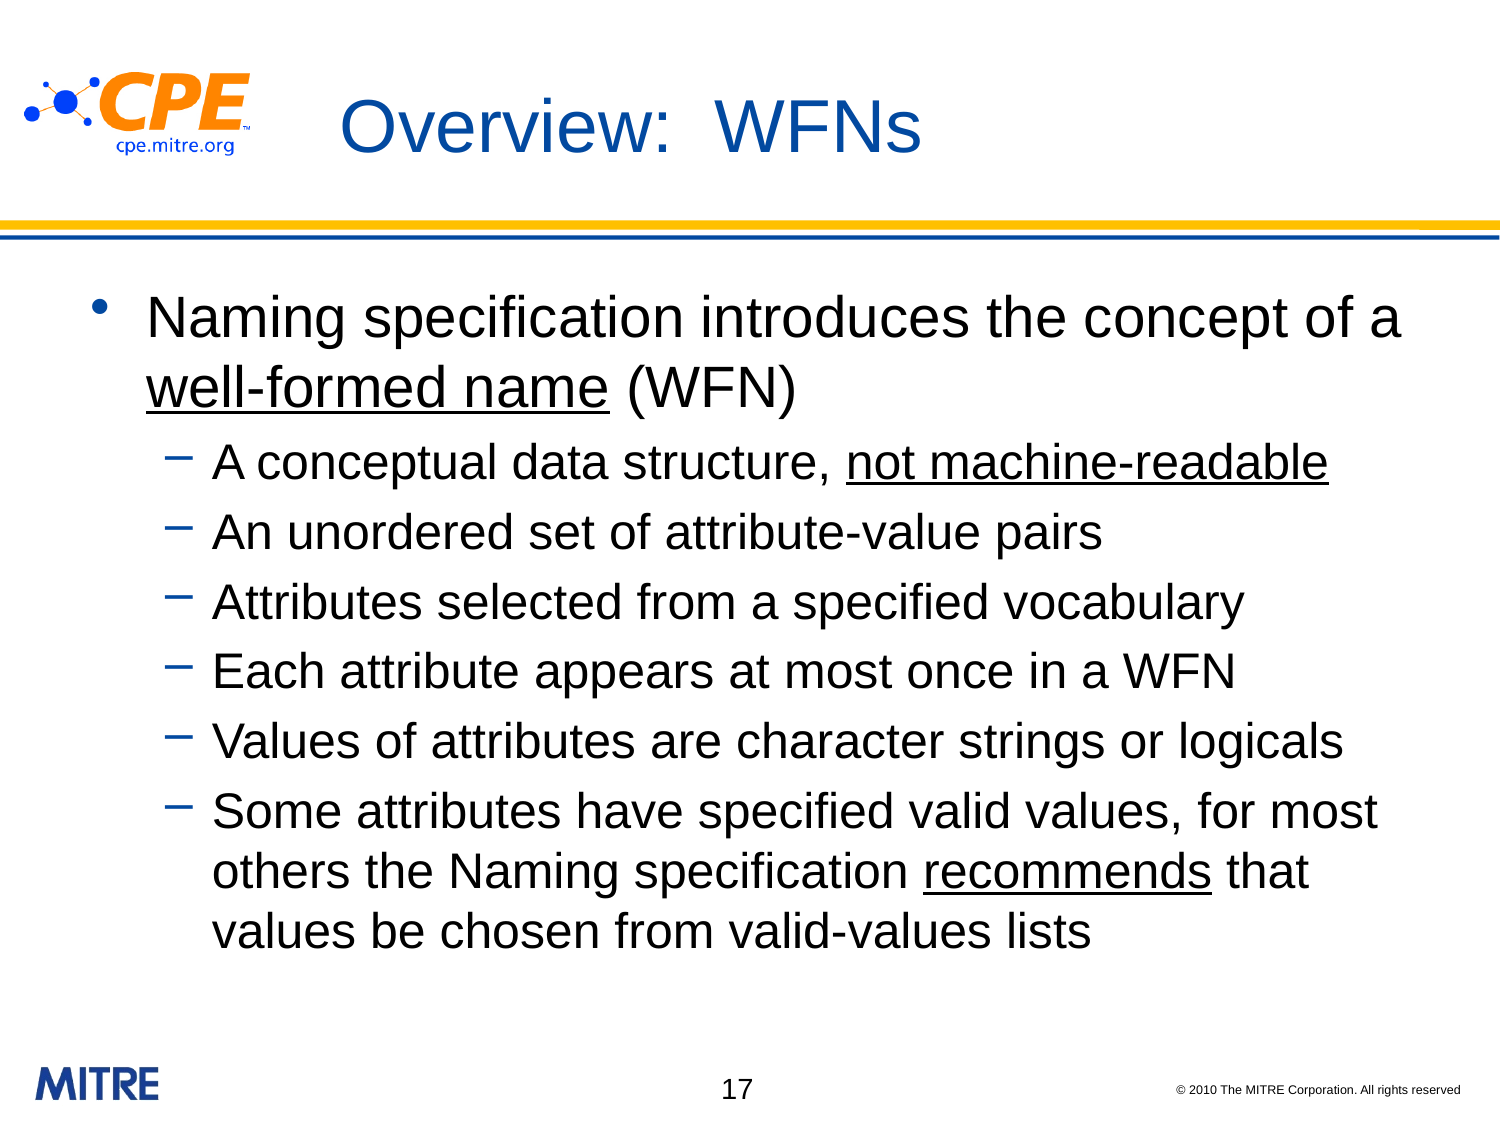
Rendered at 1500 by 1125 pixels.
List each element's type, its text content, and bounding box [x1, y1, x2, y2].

picture [30, 1064, 163, 1106]
picture [24, 72, 250, 156]
slide_number 17 [562, 1062, 913, 1113]
list Naming specification introduces the concept of a well-formed name (WFN) A conceptual data structure, not machine-readable An unordered set of attribute-value pairs Attributes selected from a specified vocabulary Each attribute appears at most once in a WFN Values of attributes are character strings or logicals Some attributes have specified valid values, for most others the Naming specification recommends that values be chosen from valid-values lists [74, 271, 1426, 990]
title Overview: WFNs [324, 44, 1438, 201]
